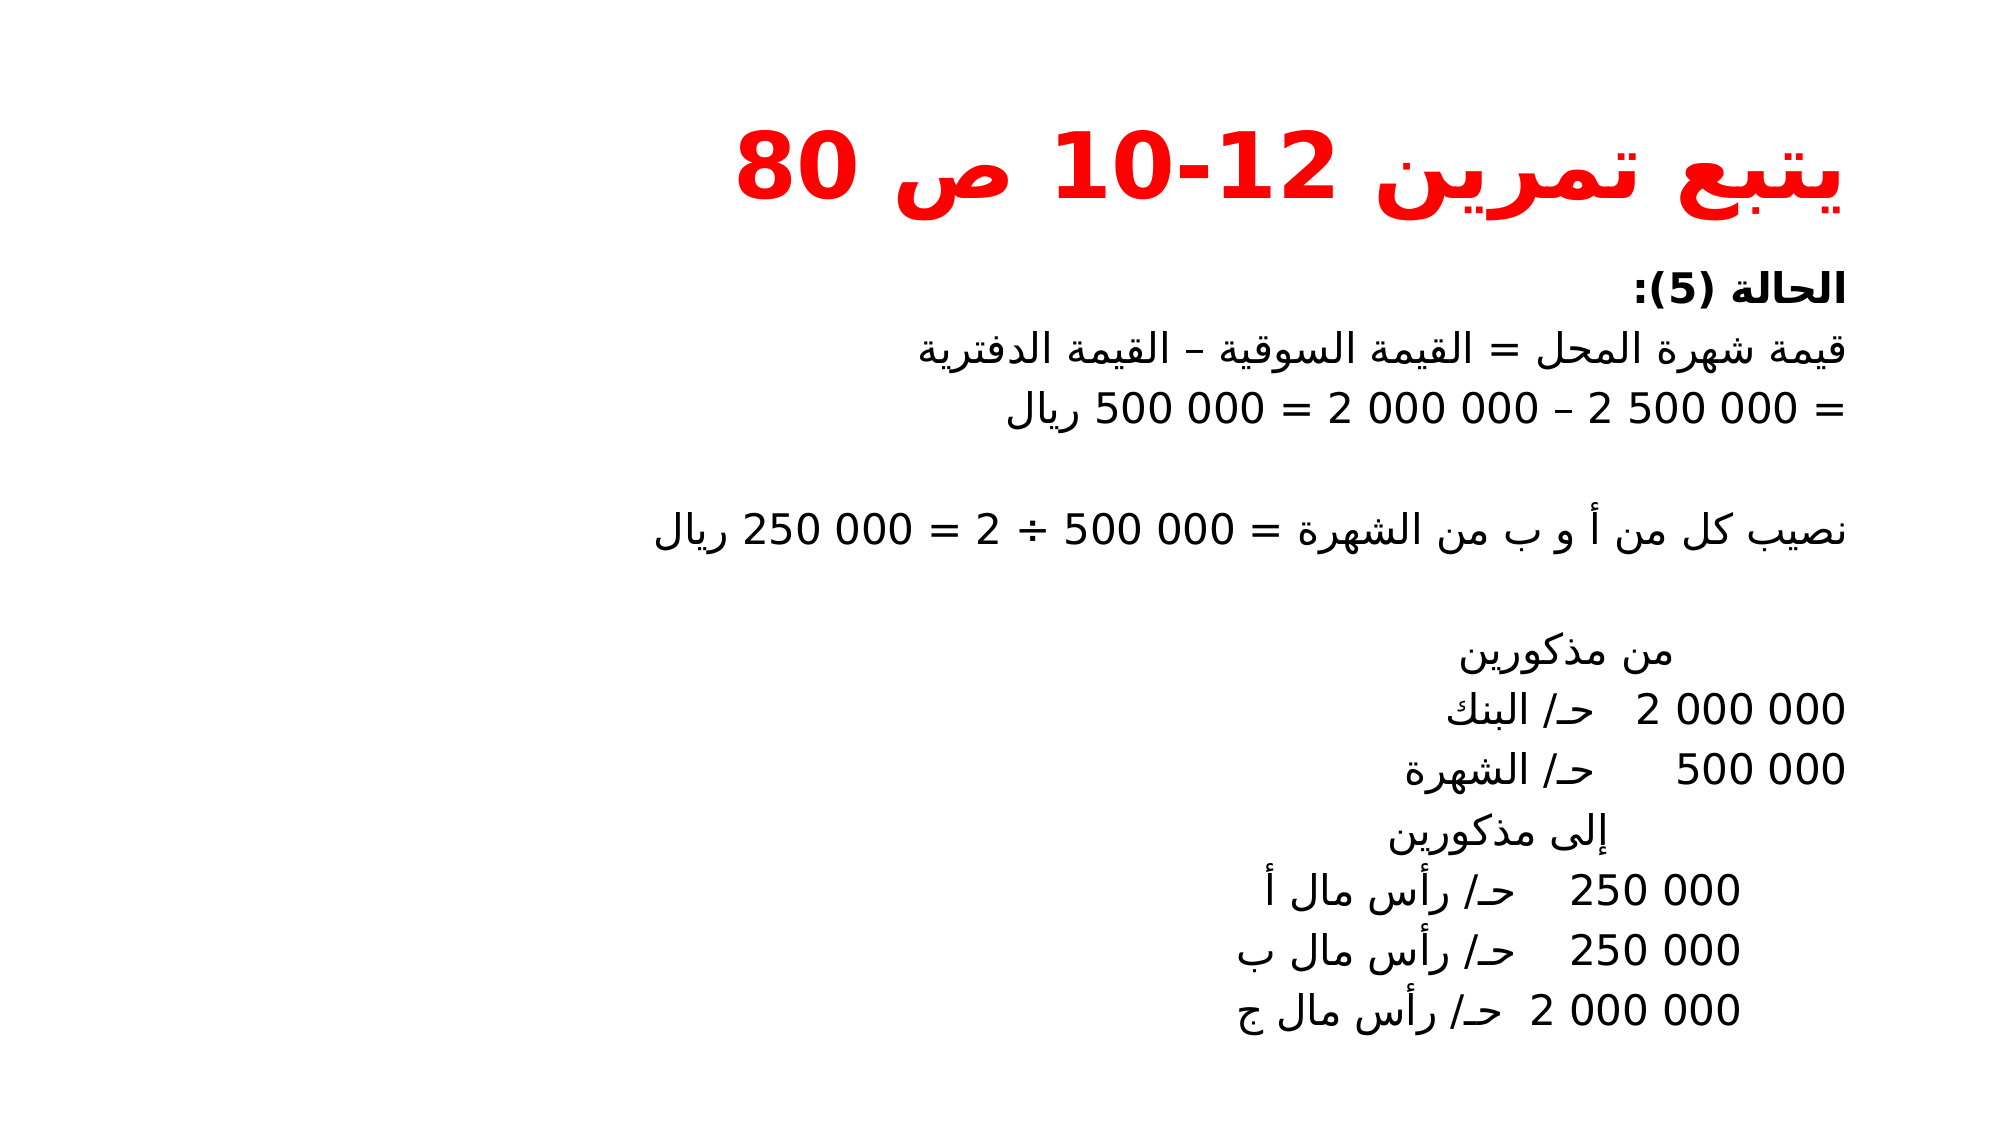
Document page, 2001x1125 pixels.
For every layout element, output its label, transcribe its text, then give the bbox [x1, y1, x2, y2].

title يتبع تمرين 12-10 ص 80 [137, 59, 1863, 259]
list الحالة (5): قيمة شهرة المحل = القيمة السوقية – القيمة الدفترية = 000 500 2 – 000 000 2 = 000 500 ريال نصيب كل من أ و ب من الشهرة = 000 500 ÷ 2 = 000 250 ريال من مذكورين 000 000 2 حـ/ البنك 000 500 حـ/ الشهرة إلى مذكورين 000 250 حـ/ رأس مال أ 000 250 حـ/ رأس مال ب 000 000 2 حـ/ رأس مال ج [137, 259, 1863, 1048]
